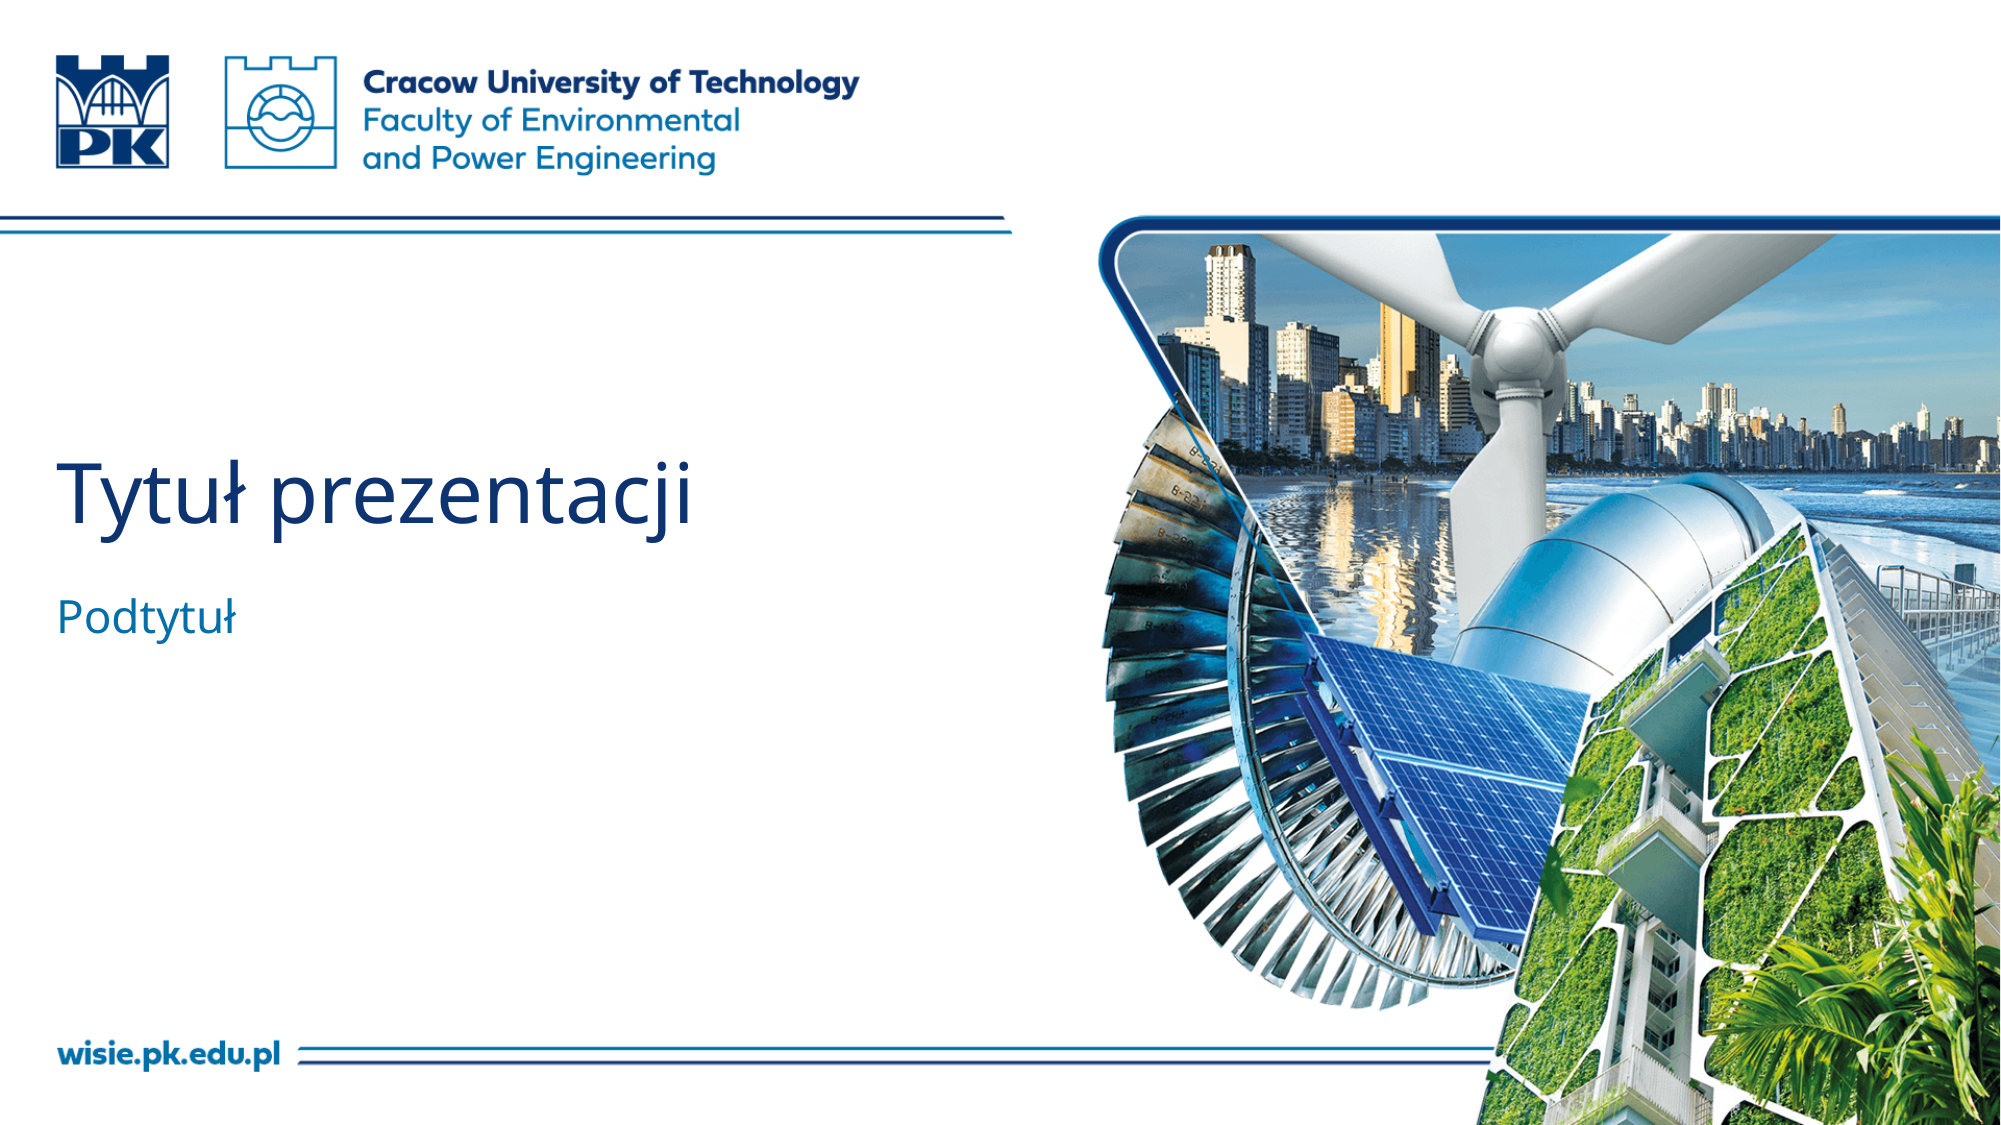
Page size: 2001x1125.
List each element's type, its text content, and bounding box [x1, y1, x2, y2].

picture [0, 0, 2001, 1125]
title Tytuł prezentacji [41, 261, 1042, 549]
subtitle Podtytuł [41, 586, 1042, 754]
